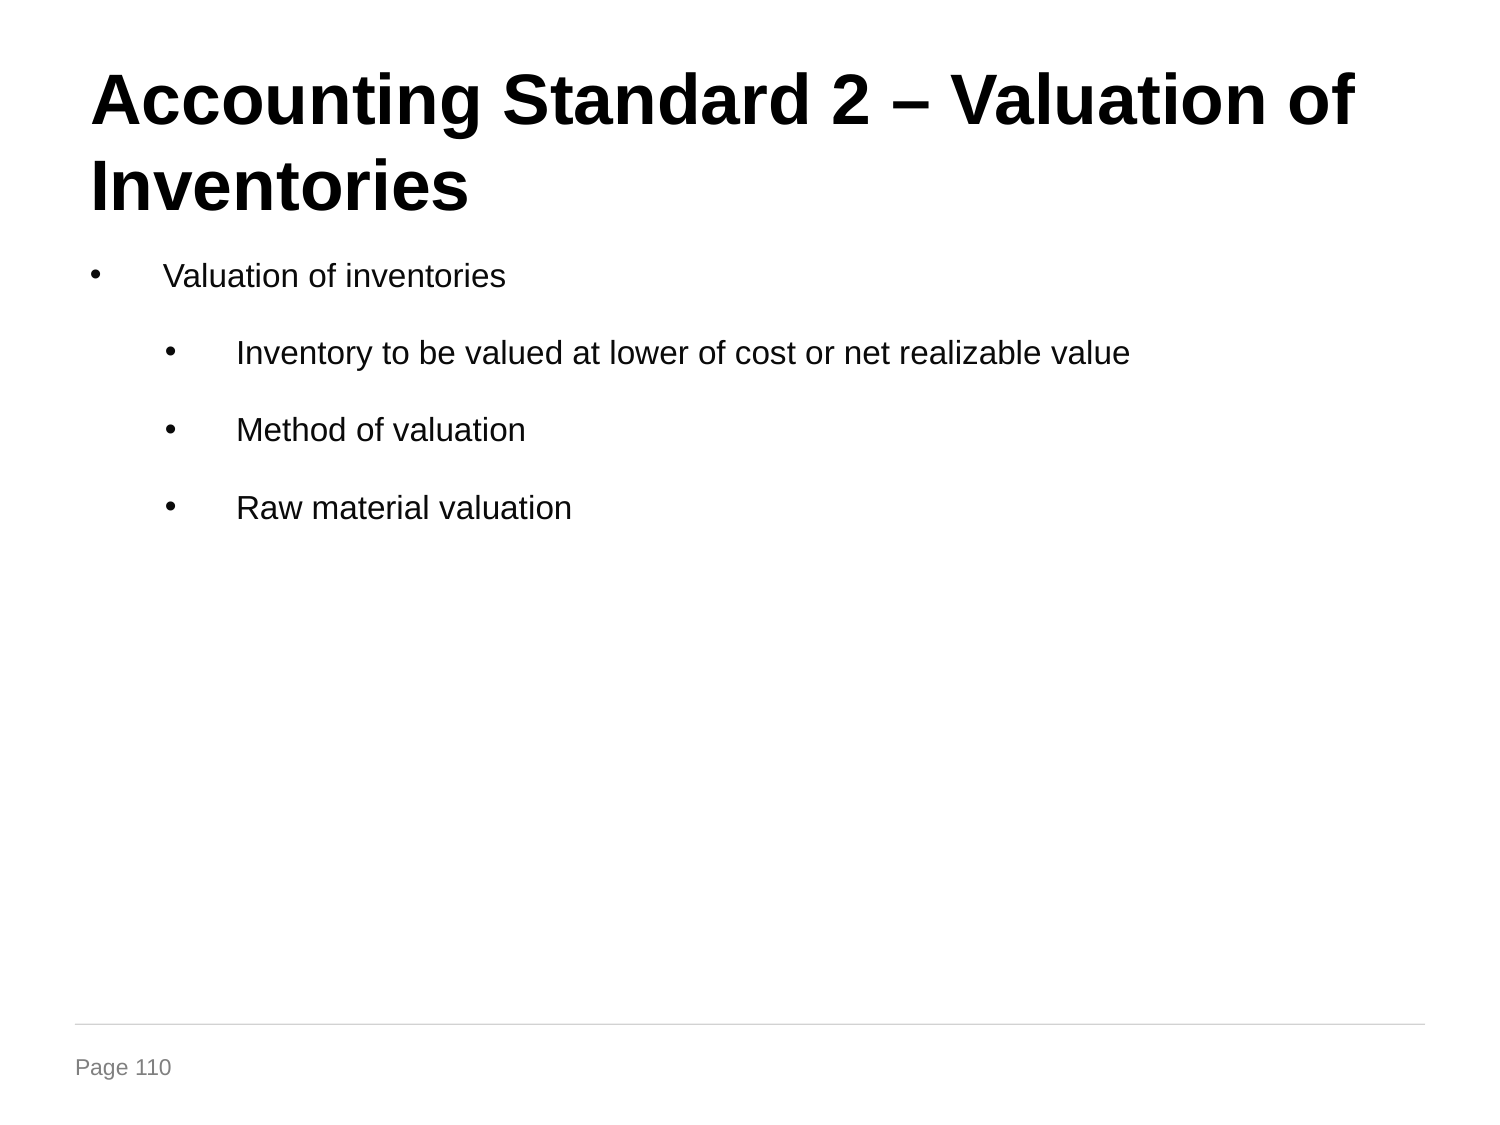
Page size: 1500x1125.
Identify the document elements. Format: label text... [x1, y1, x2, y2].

list Valuation of inventories Inventory to be valued at lower of cost or net realizable value Method of valuation Raw material valuation [74, 246, 1426, 988]
title Accounting Standard 2 – Valuation of Inventories [75, 45, 1425, 233]
